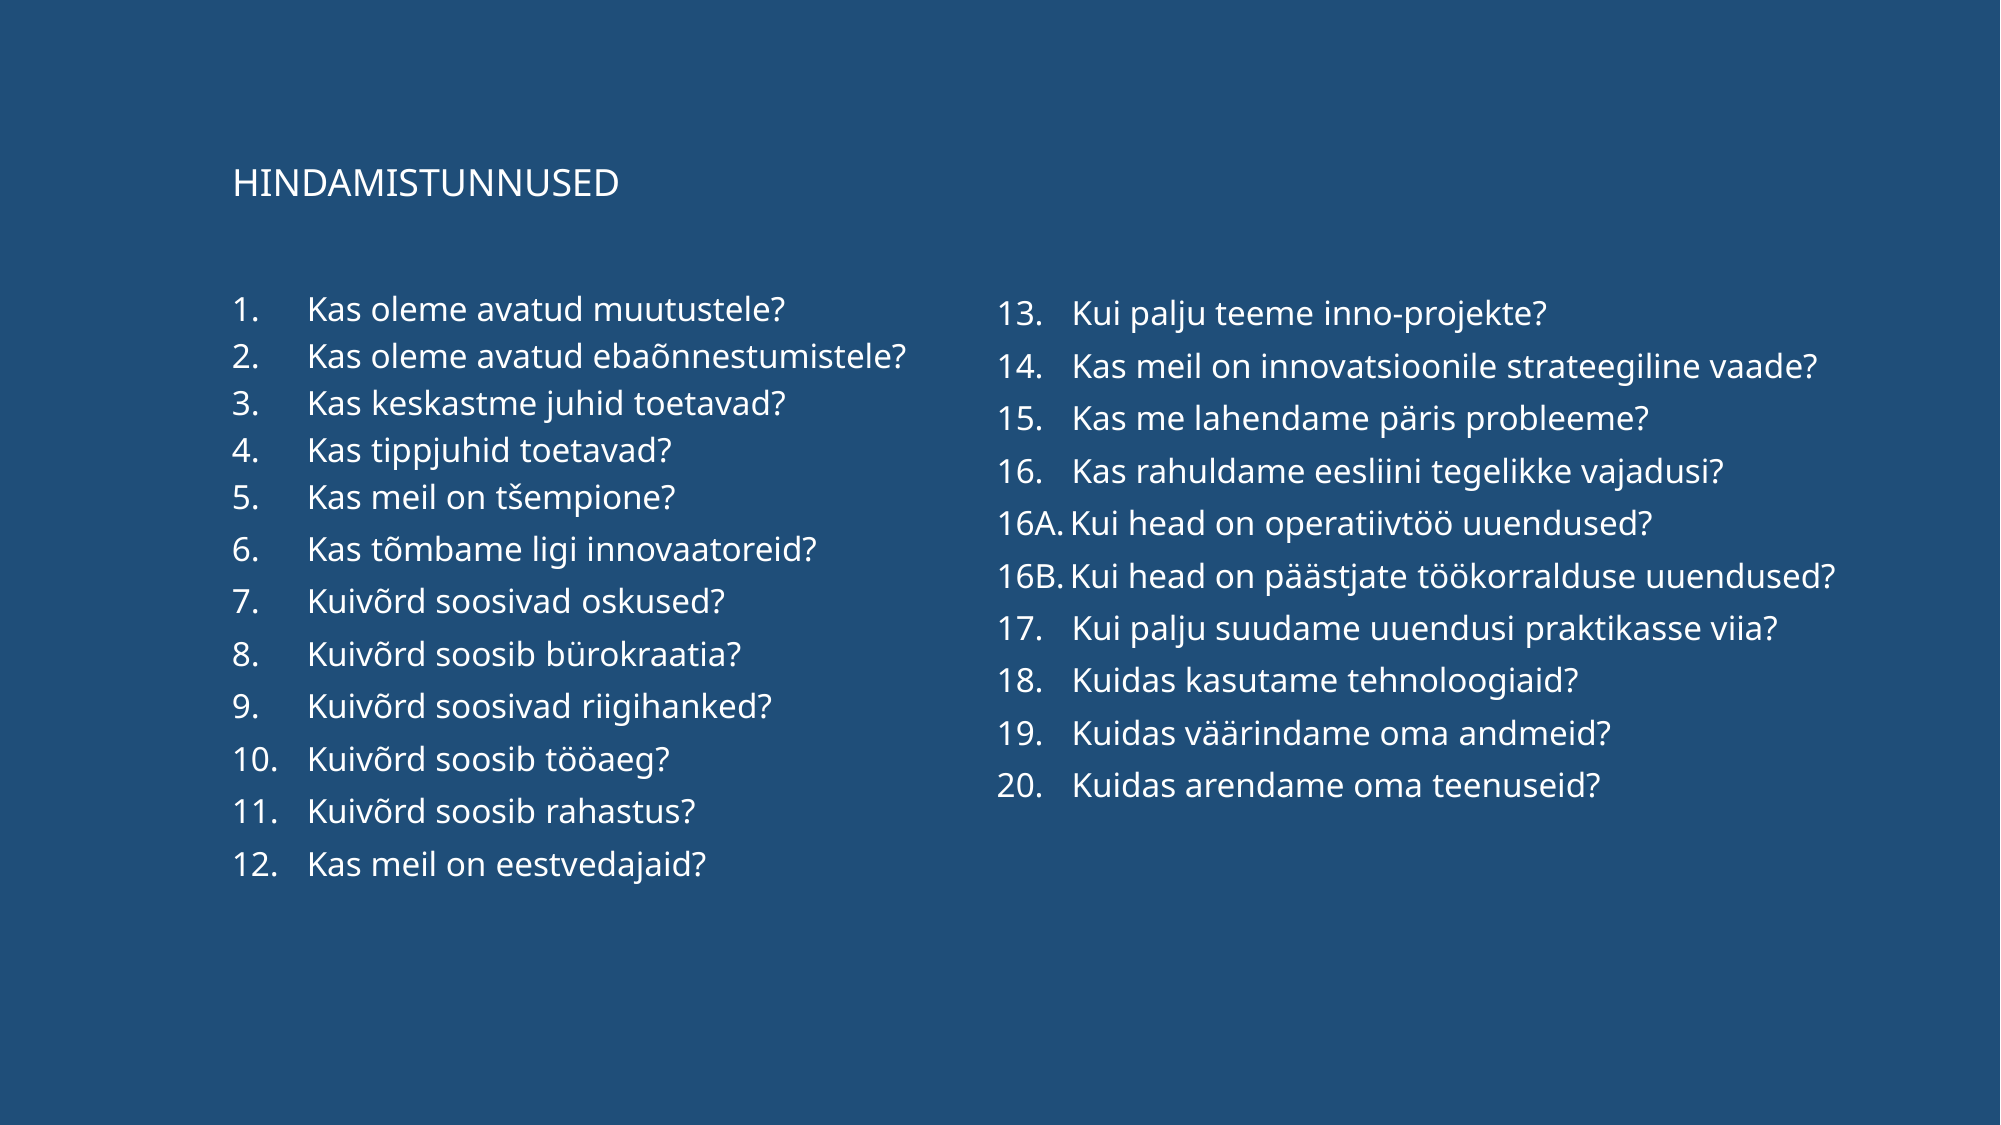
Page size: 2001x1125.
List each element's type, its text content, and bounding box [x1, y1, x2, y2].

title HINDAMISTUNNUSED [217, 152, 1788, 216]
text_box Kas oleme avatud muutustele? Kas oleme avatud ebaõnnestumistele? Kas keskastme juhid toetavad? Kas tippjuhid toetavad? Kas meil on tšempione? Kas tõmbame ligi innovaatoreid? Kuivõrd soosivad oskused? Kuivõrd soosib bürokraatia? Kuivõrd soosivad riigihanked? Kuivõrd soosib tööaeg? Kuivõrd soosib rahastus? Kas meil on eestvedajaid? [216, 285, 1024, 1033]
text_box Kui palju teeme inno-projekte? Kas meil on innovatsioonile strateegiline vaade? Kas me lahendame päris probleeme? Kas rahuldame eesliini tegelikke vajadusi? 16A. Kui head on operatiivtöö uuendused? 16B. Kui head on päästjate töökorralduse uuendused? Kui palju suudame uuendusi praktikasse viia? Kuidas kasutame tehnoloogiaid? Kuidas väärindame oma andmeid? Kuidas arendame oma teenuseid? [981, 285, 1891, 997]
